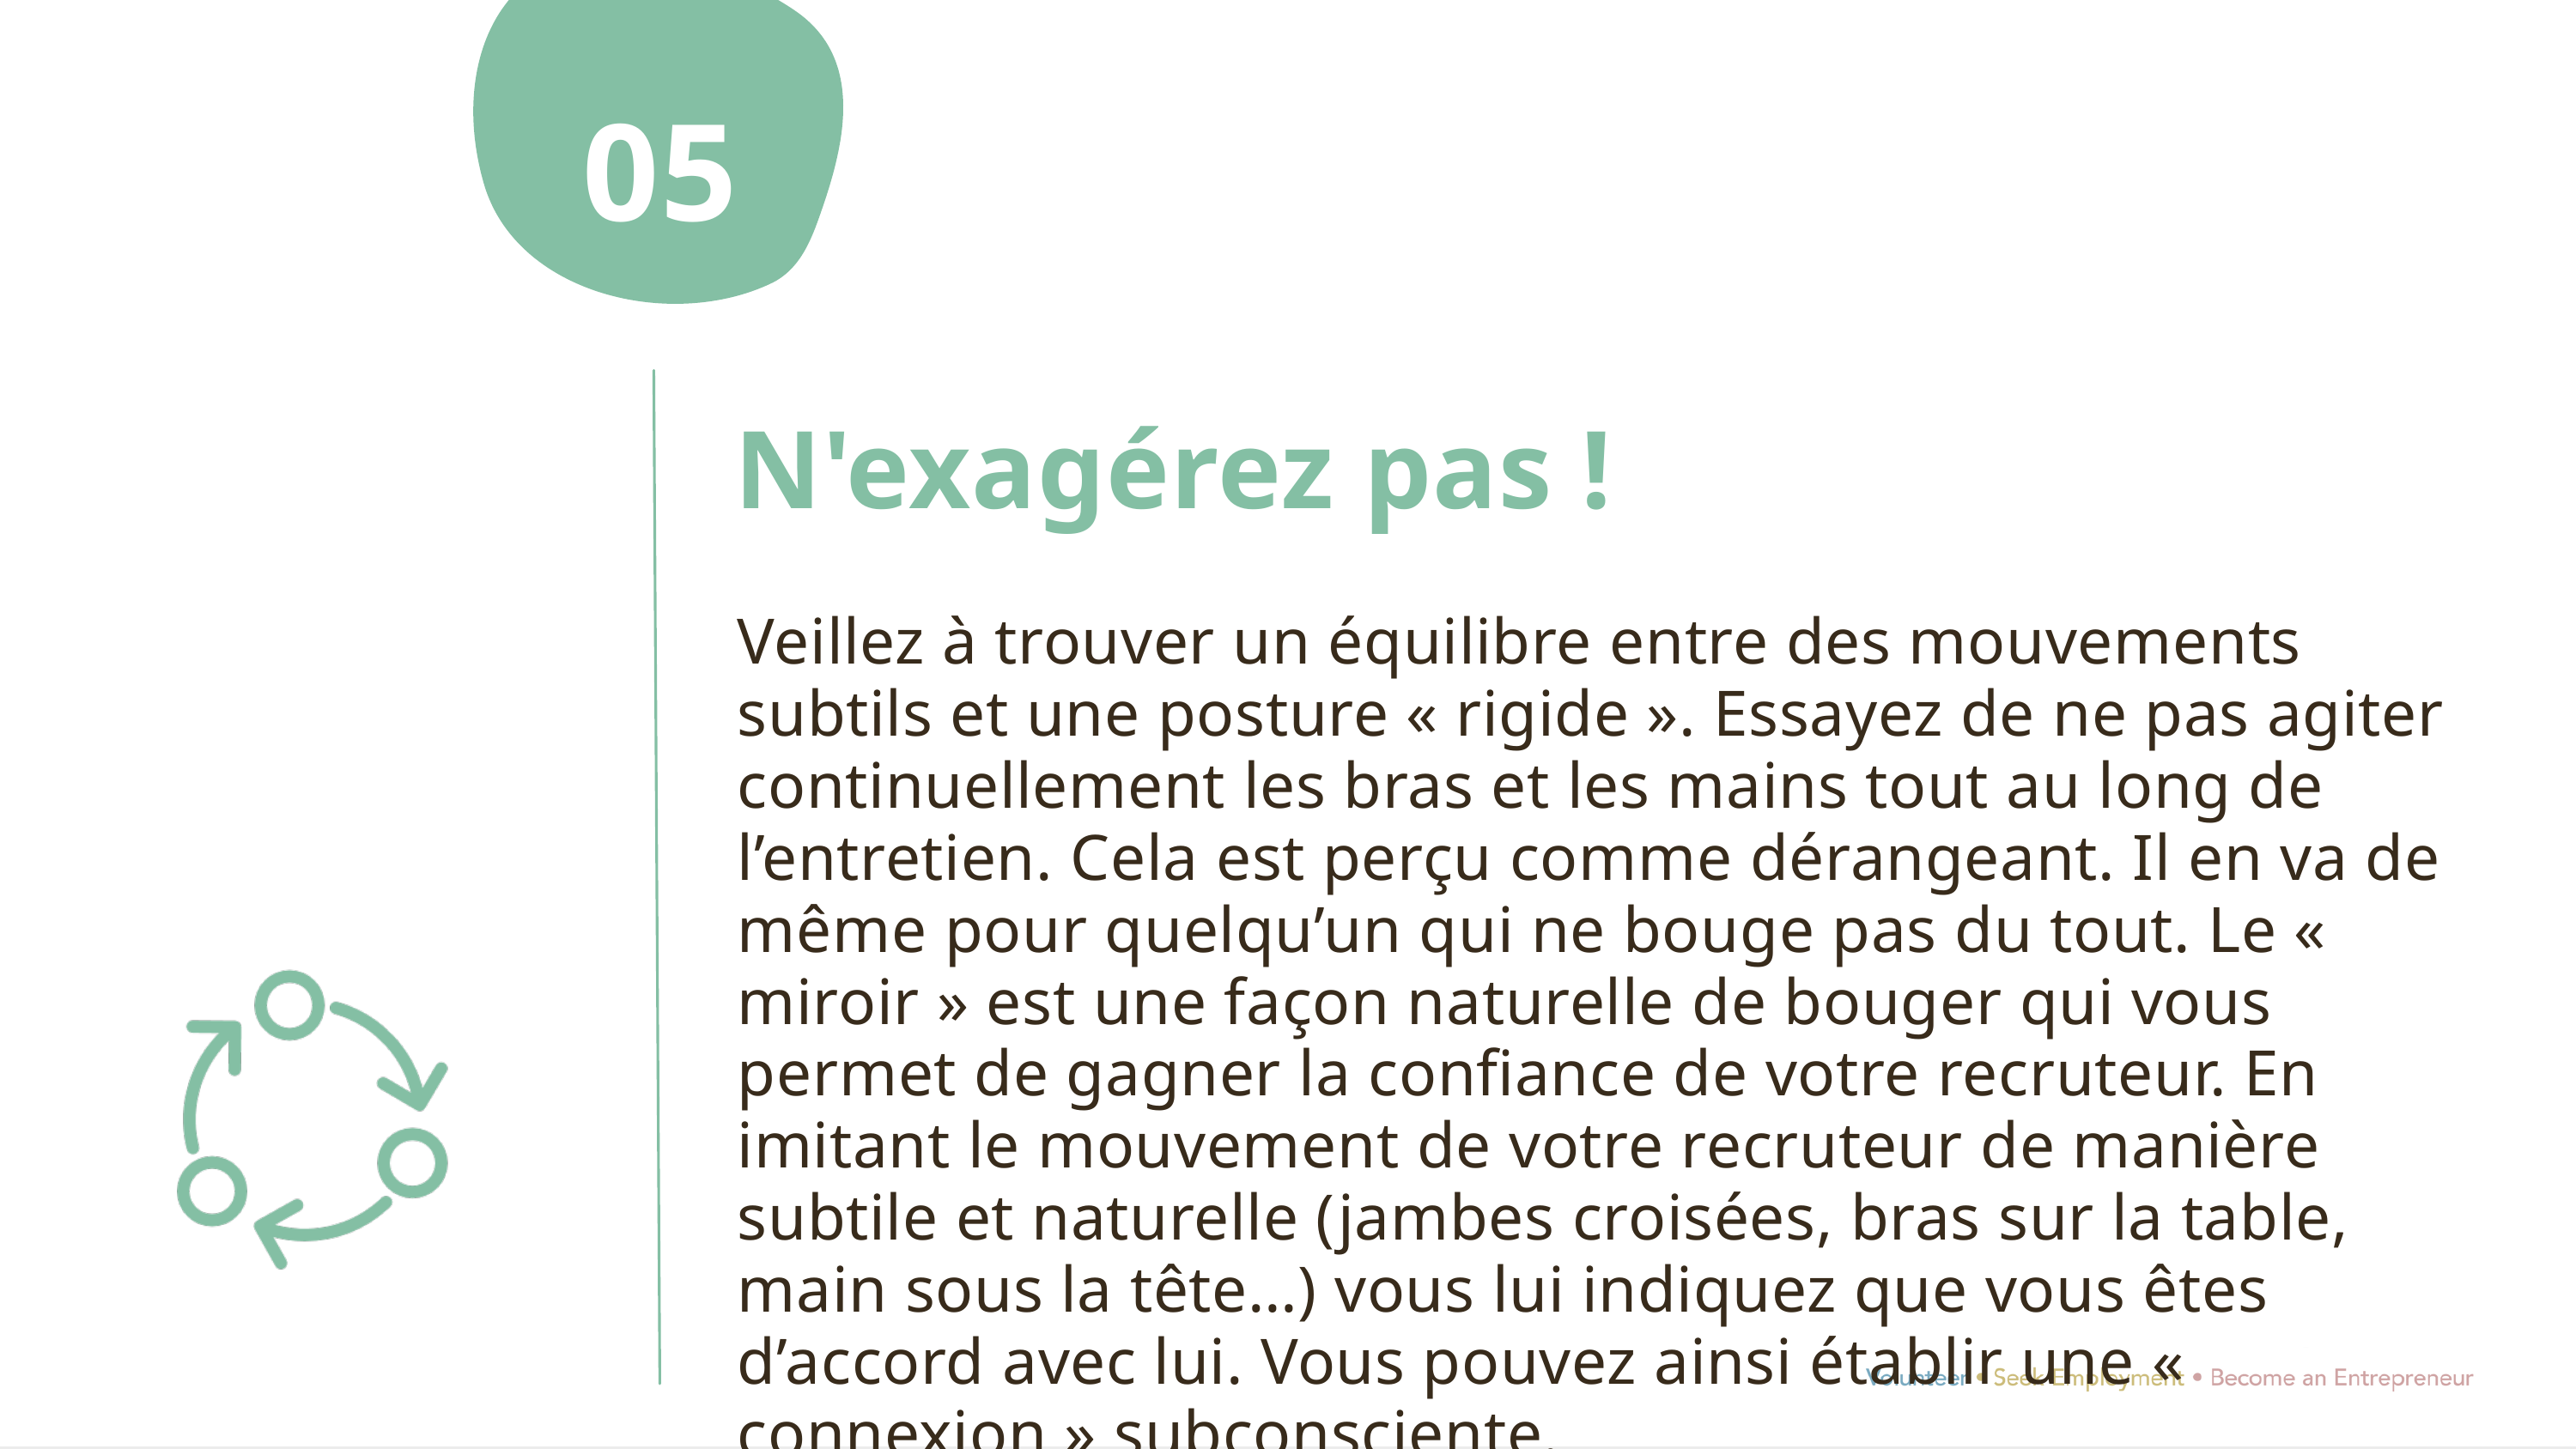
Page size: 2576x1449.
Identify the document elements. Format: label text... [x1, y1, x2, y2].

text_box [2457, 1347, 2538, 1421]
text_box N'exagérez pas ! [734, 421, 2357, 638]
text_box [480, 0, 841, 312]
text_box Veillez à trouver un équilibre entre des mouvements subtils et une posture « rigide ». Essayez de ne pas agiter continuellement les bras et les mains tout au long de l’entretien. Cela est perçu comme dérangeant. Il en va de même pour quelqu’un qui ne bouge pas du tout. Le « miroir » est une façon naturelle de bouger qui vous permet de gagner la confiance de votre recruteur. En imitant le mouvement de votre recruteur de manière subtile et naturelle (jambes croisées, bras sur la table, main sous la tête…) vous lui indiquez que vous êtes d’accord avec lui. Vous pouvez ainsi établir une « connexion » subconsciente. [738, 604, 2457, 1443]
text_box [0, 1446, 2570, 1449]
text_box [105, 920, 501, 1317]
